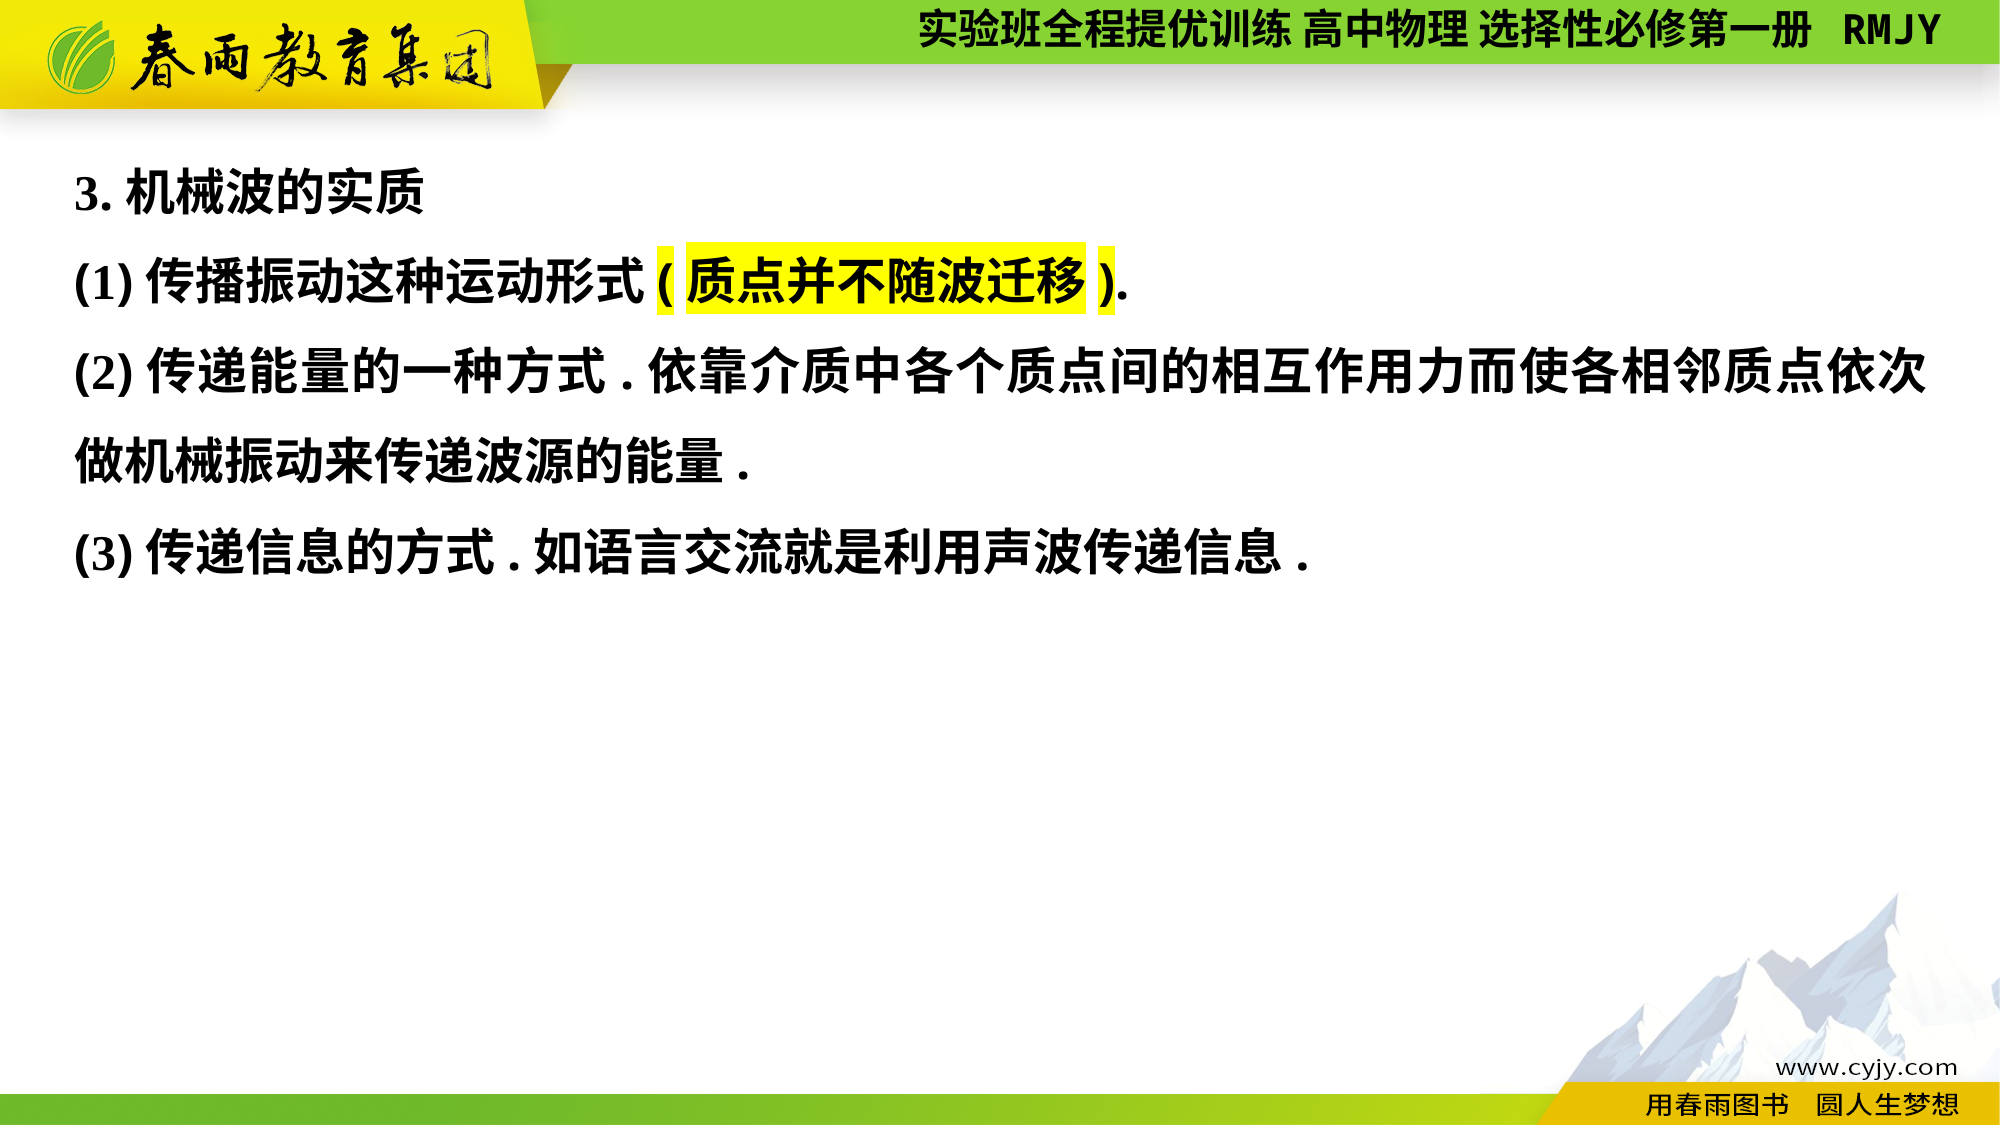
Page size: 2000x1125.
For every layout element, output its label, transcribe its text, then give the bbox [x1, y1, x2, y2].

list 3.机械波的实质 (1)传播振动这种运动形式(质点并不随波迁移). (2)传递能量的一种方式.依靠介质中各个质点间的相互作用力而使各相邻质点依次做机械振动来传递波源的能量. (3)传递信息的方式.如语言交流就是利用声波传递信息. [59, 122, 1944, 581]
picture [0, 0, 2000, 1125]
